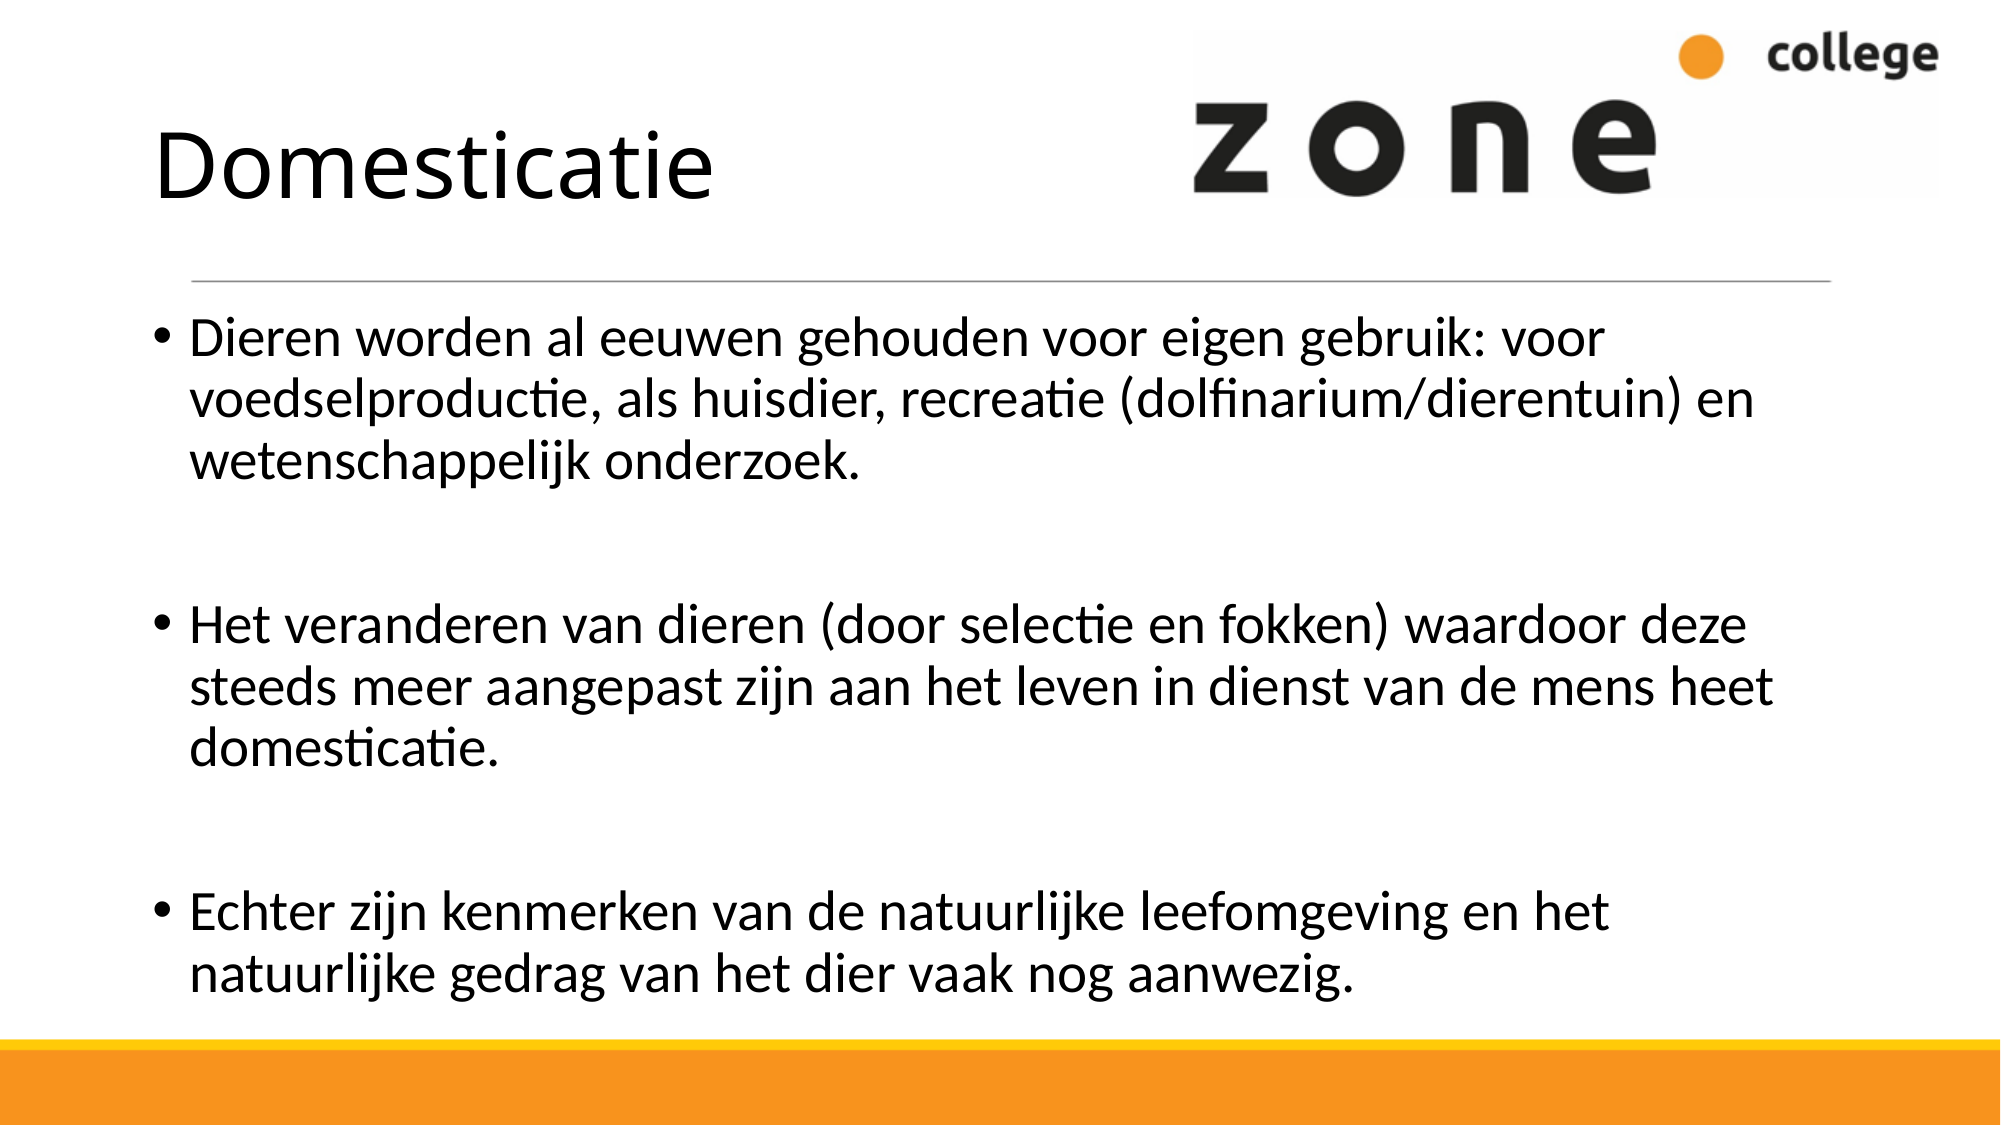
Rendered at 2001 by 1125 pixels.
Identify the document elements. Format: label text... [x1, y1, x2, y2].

picture [0, 0, 2001, 1125]
list Dieren worden al eeuwen gehouden voor eigen gebruik: voor voedselproductie, als huisdier, recreatie (dolfinarium/dierentuin) en wetenschappelijk onderzoek. Het veranderen van dieren (door selectie en fokken) waardoor deze steeds meer aangepast zijn aan het leven in dienst van de mens heet domesticatie. Echter zijn kenmerken van de natuurlijke leefomgeving en het natuurlijke gedrag van het dier vaak nog aanwezig. [137, 299, 1863, 1014]
title Domesticatie [137, 59, 1863, 278]
